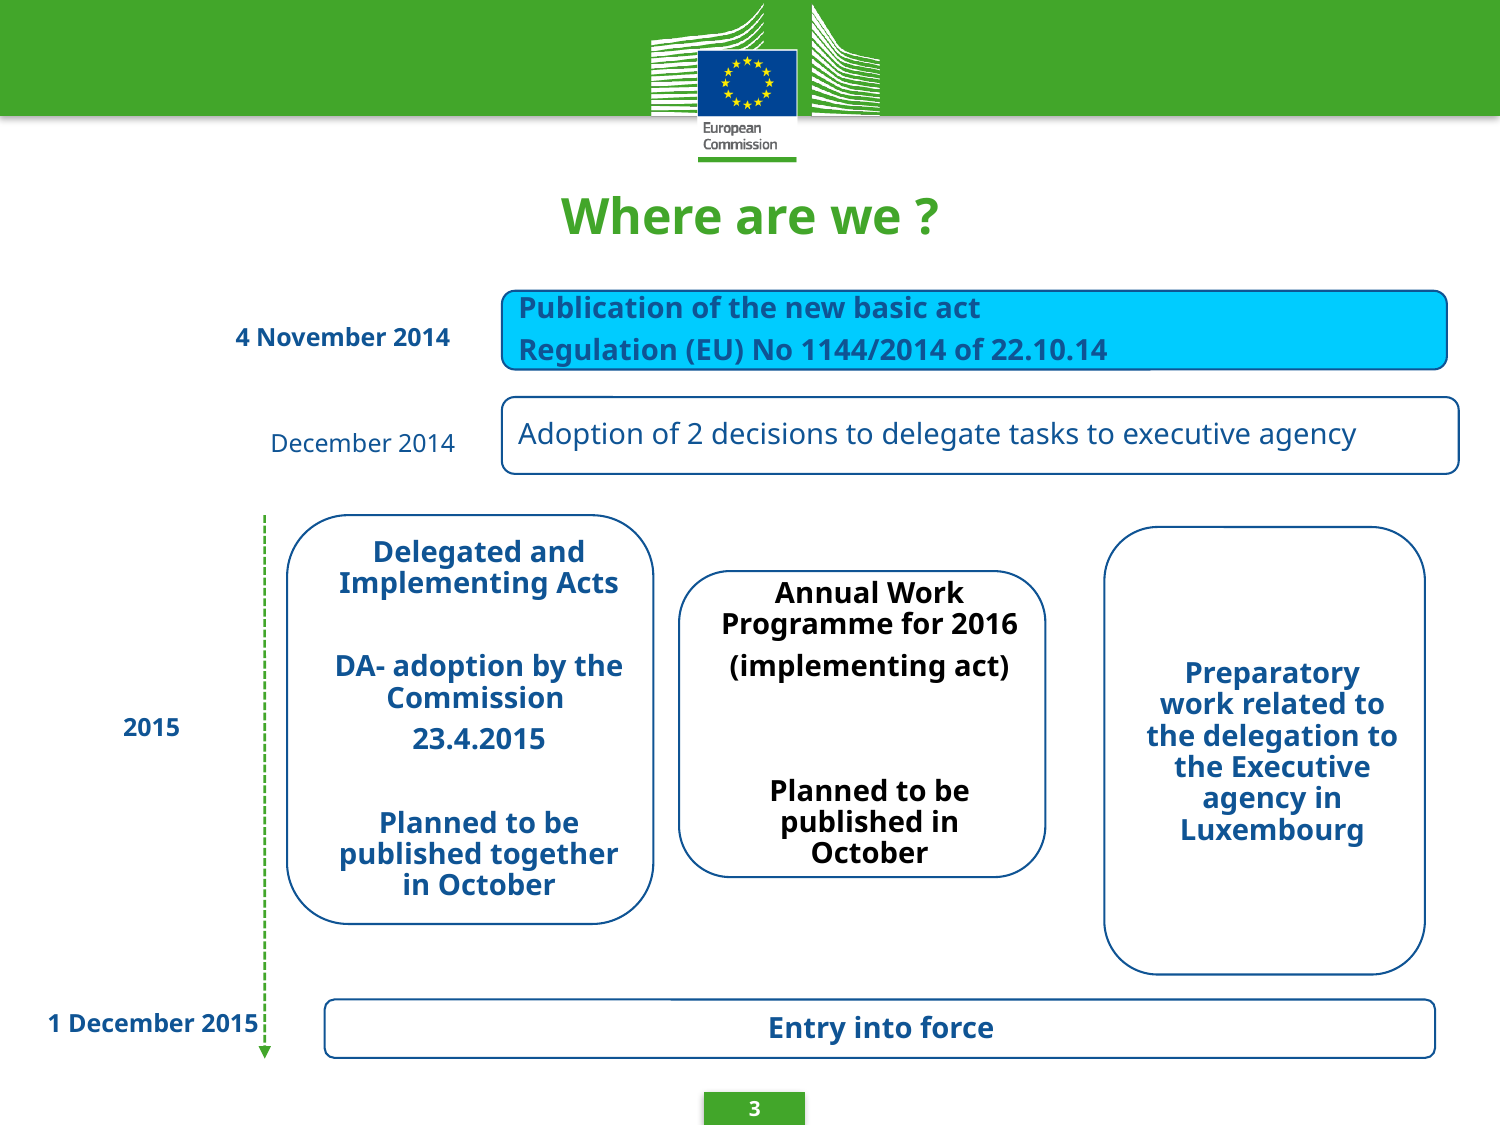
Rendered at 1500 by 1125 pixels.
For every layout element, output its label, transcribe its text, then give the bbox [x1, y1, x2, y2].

text_box 4 November 2014 [51, 314, 466, 360]
text_box 1 December 2015 [0, 999, 274, 1045]
text_box 2015 [0, 704, 195, 749]
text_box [678, 514, 1046, 929]
text_box December 2014 [56, 419, 471, 465]
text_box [324, 999, 1436, 1059]
slide_number 3 [703, 1088, 807, 1125]
title Where are we ? [41, 172, 1459, 256]
picture [614, 3, 880, 172]
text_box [513, 361, 1471, 483]
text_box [501, 396, 1459, 477]
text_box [1104, 526, 1459, 1001]
text_box [258, 1045, 271, 1059]
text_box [501, 290, 1448, 370]
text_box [529, 463, 1476, 547]
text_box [286, 514, 654, 925]
